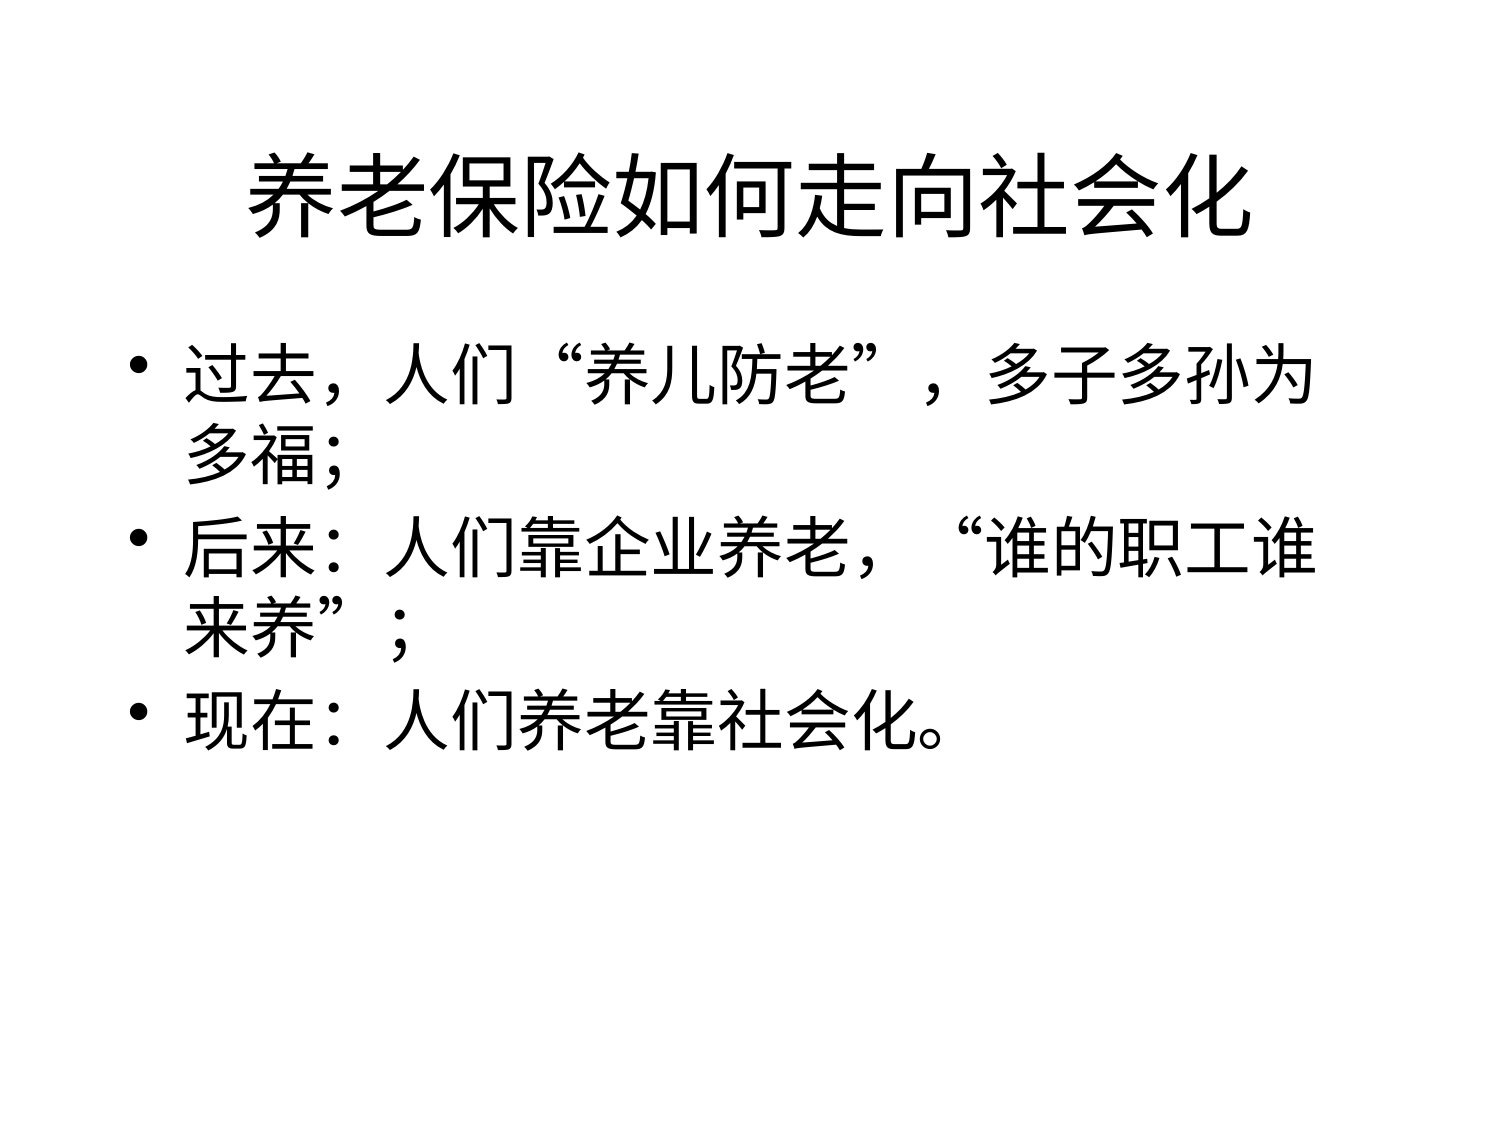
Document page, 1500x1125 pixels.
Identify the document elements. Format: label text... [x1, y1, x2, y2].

title 养老保险如何走向社会化 [112, 99, 1388, 288]
list 过去，人们“养儿防老”，多子多孙为多福； 后来：人们靠企业养老，“谁的职工谁来养”； 现在：人们养老靠社会化。 [112, 324, 1388, 1000]
